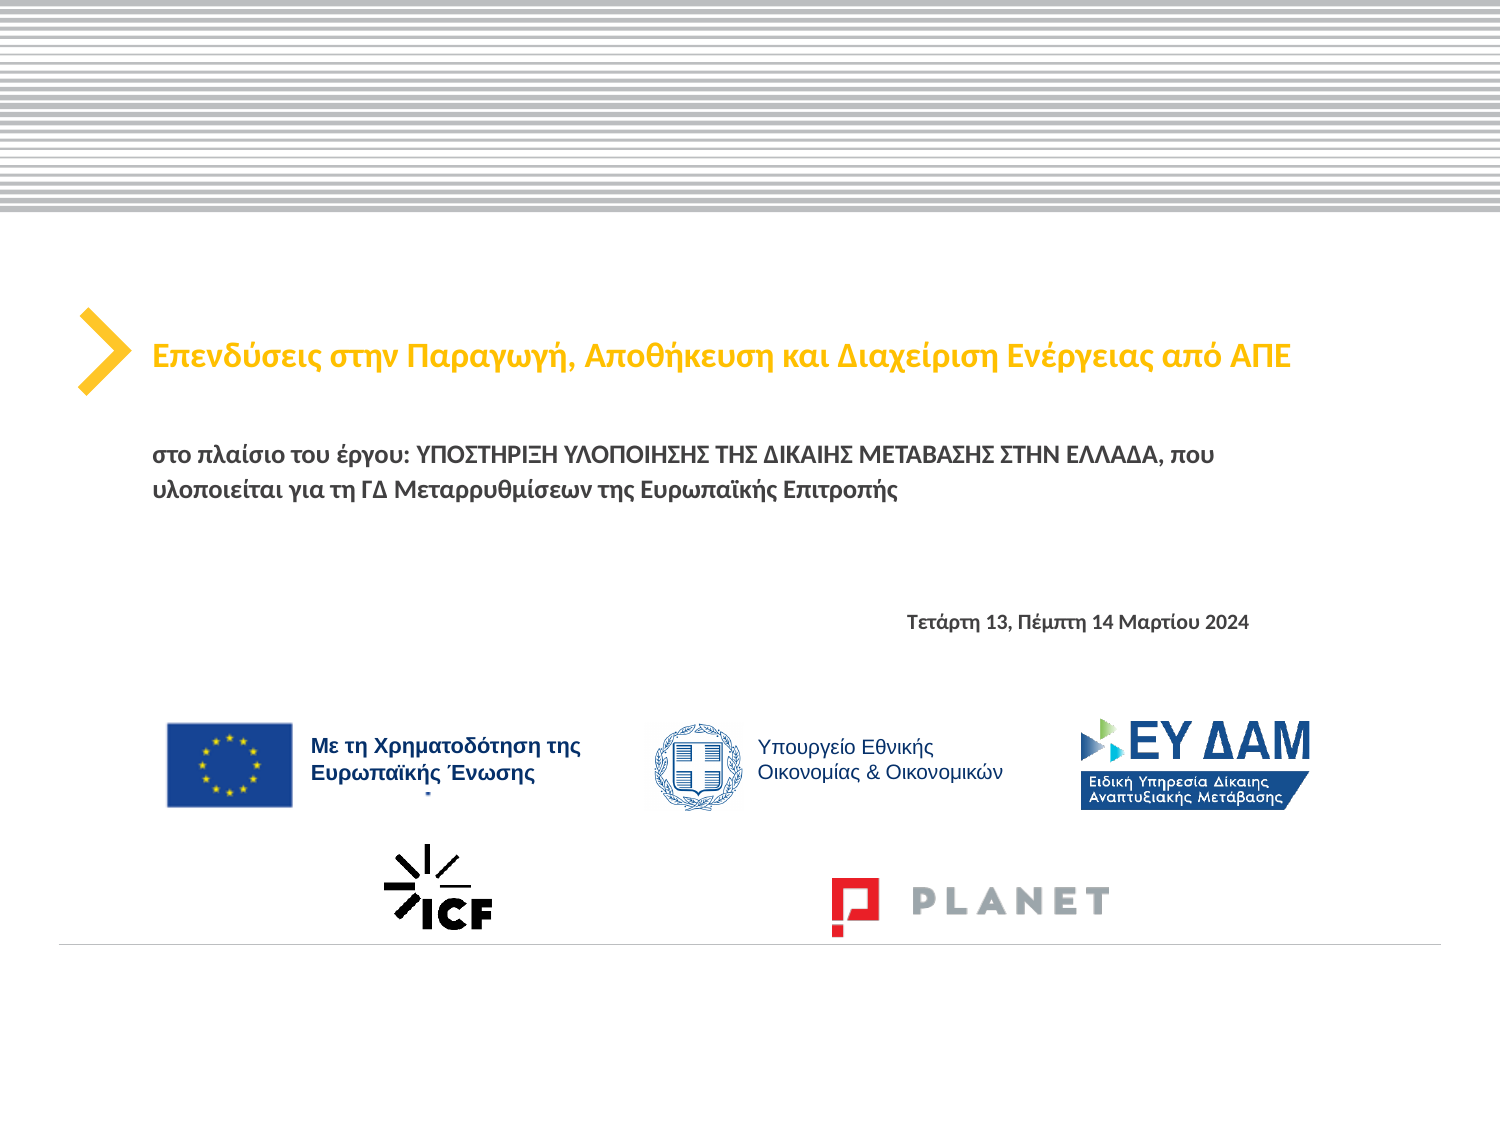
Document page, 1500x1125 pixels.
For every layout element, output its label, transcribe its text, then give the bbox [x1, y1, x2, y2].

text_box Τετάρτη 13, Πέμπτη 14 Μαρτίου 2024 [809, 600, 1348, 642]
text_box Επενδύσεις στην Παραγωγή, Αποθήκευση και Διαχείριση Ενέργειας από ΑΠΕ [152, 278, 1348, 381]
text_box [152, 704, 1319, 938]
text_box [76, 305, 134, 398]
text_box στο πλαίσιο του έργου: ΥΠΟΣΤΗΡΙΞΗ ΥΛΟΠΟΙΗΣΗΣ ΤΗΣ ΔΙΚΑΙΗΣ ΜΕΤΑΒΑΣΗΣ ΣΤΗΝ ΕΛΛΑΔΑ, που υλοποιείται για τη ΓΔ Μεταρρυθμίσεων της Ευρωπαϊκής Επιτροπής [152, 438, 1348, 510]
